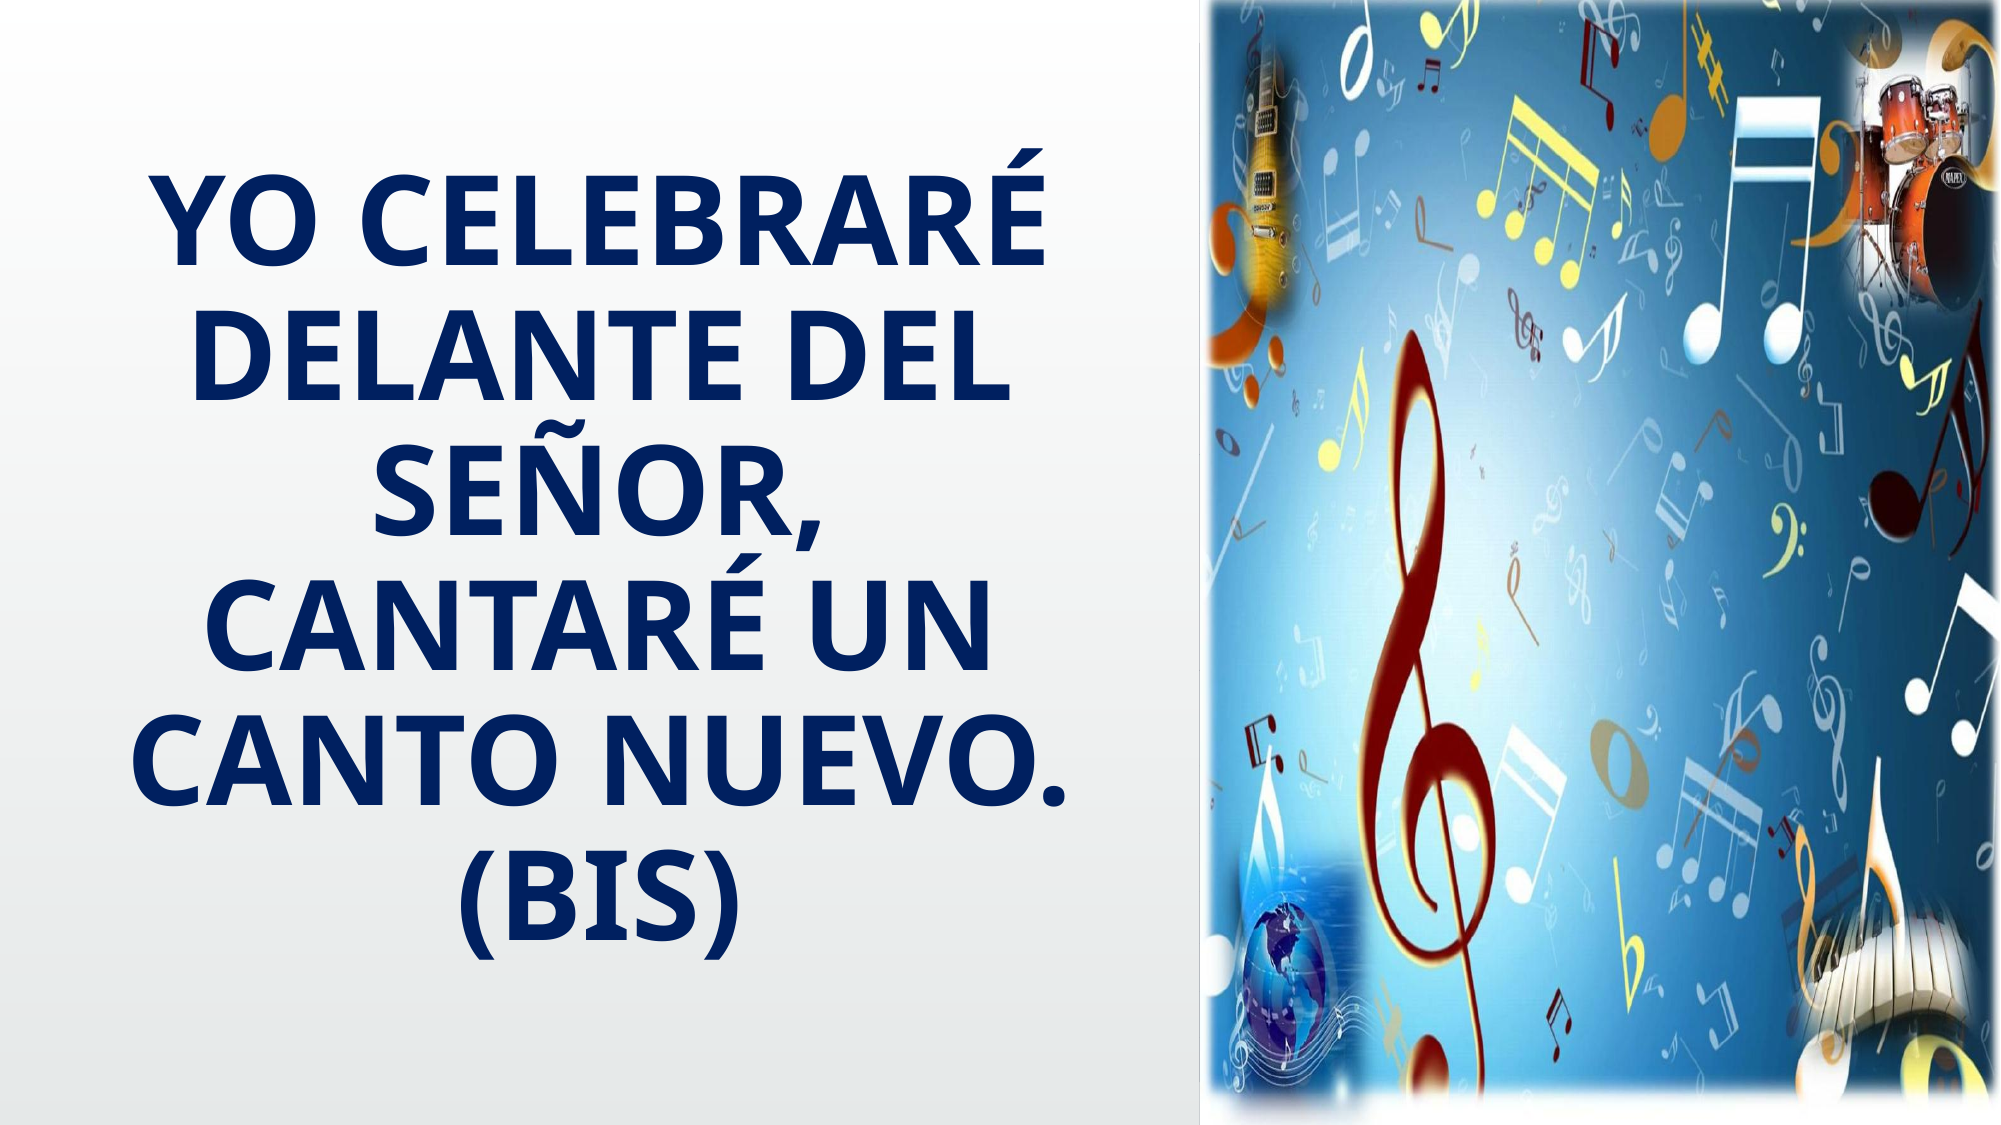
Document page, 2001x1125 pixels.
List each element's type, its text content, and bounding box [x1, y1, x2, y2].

picture [1200, 0, 2000, 1125]
title YO CELEBRARÉ DELANTE DEL SEÑOR, CANTARÉ UN CANTO NUEVO. (BIS) [0, 0, 1200, 1125]
